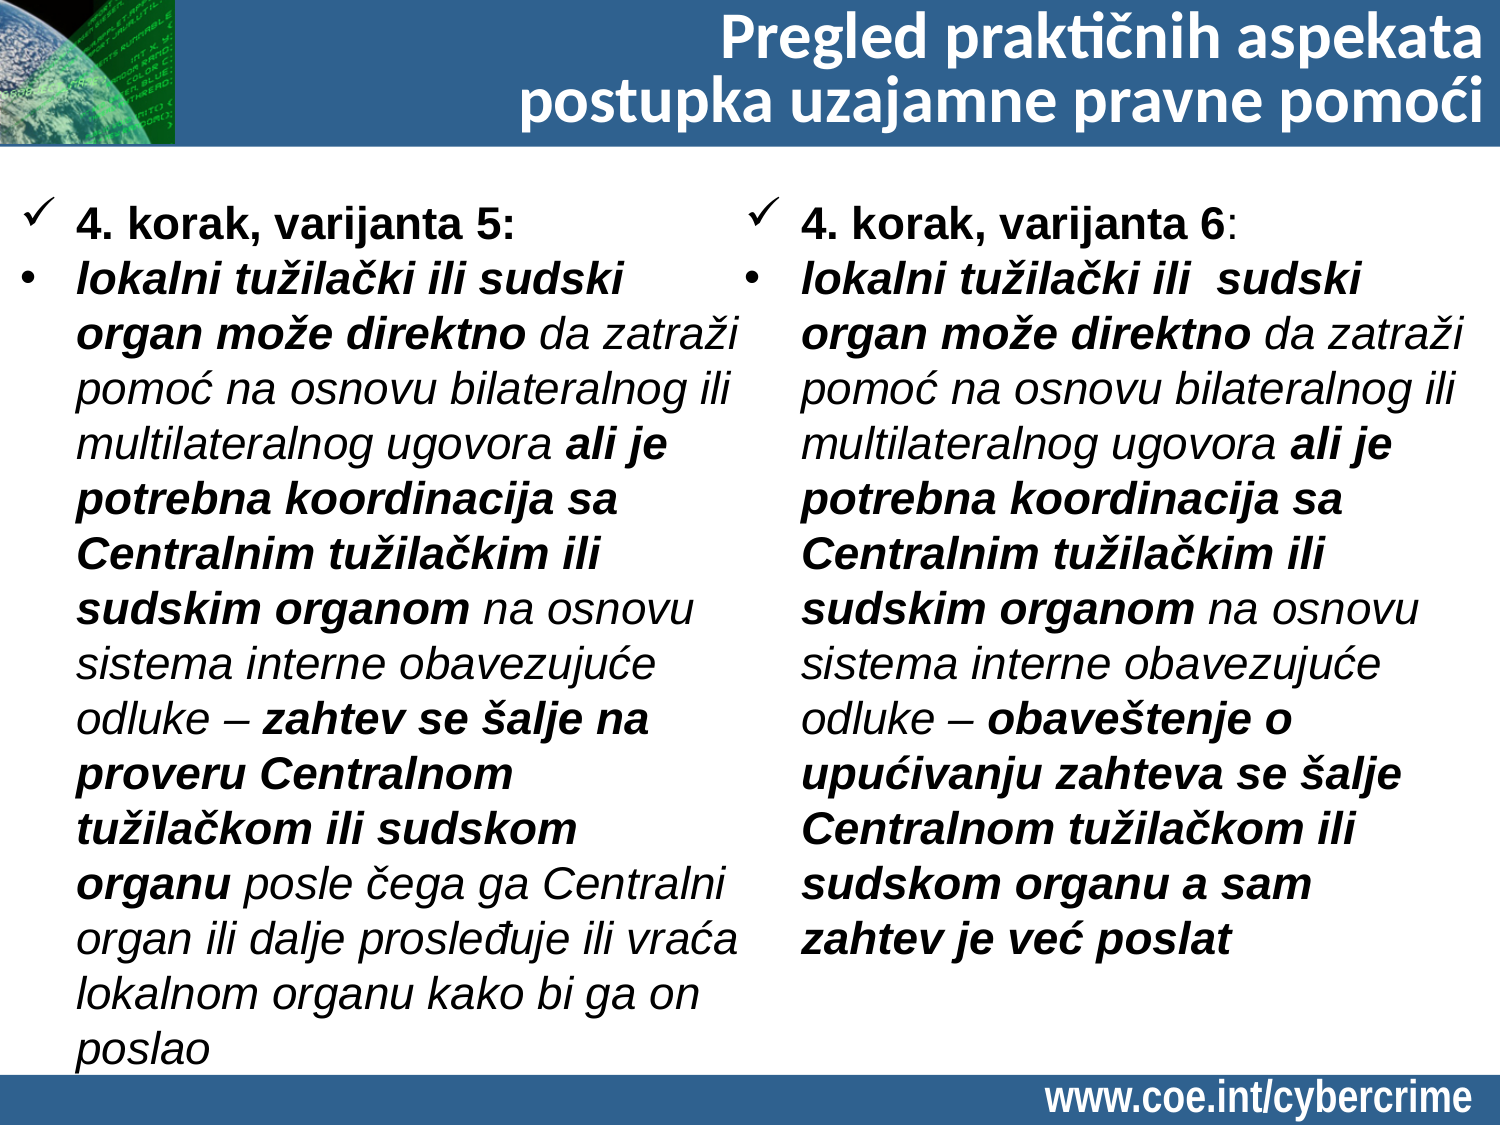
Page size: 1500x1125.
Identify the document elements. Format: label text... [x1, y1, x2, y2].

picture [0, 0, 175, 144]
text_box 4. korak, varijanta 6: lokalni tužilački ili sudski organ može direktno da zatraži pomoć na osnovu bilateralnog ili multilateralnog ugovora ali je potrebna koordinacija sa Centralnim tužilačkim ili sudskim organom na osnovu sistema interne obavezujuće odluke – obaveštenje o upućivanju zahteva se šalje Centralnom tužilačkom ili sudskom organu a sam zahtev je već poslat [729, 186, 1480, 972]
text_box [0, 1073, 1030, 1125]
text_box Pregled praktičnih aspekata postupka uzajamne pravne pomoći [177, 0, 1500, 149]
text_box 4. korak, varijanta 5: lokalni tužilački ili sudski organ može direktno da zatraži pomoć na osnovu bilateralnog ili multilateralnog ugovora ali je potrebna koordinacija sa Centralnim tužilačkim ili sudskim organom na osnovu sistema interne obavezujuće odluke – zahtev se šalje na proveru Centralnom tužilačkom ili sudskom organu posle čega ga Centralni organ ili dalje prosleđuje ili vraća lokalnom organu kako bi ga on poslao [5, 186, 756, 1082]
text_box www.coe.int/cybercrime [1030, 1059, 1500, 1125]
